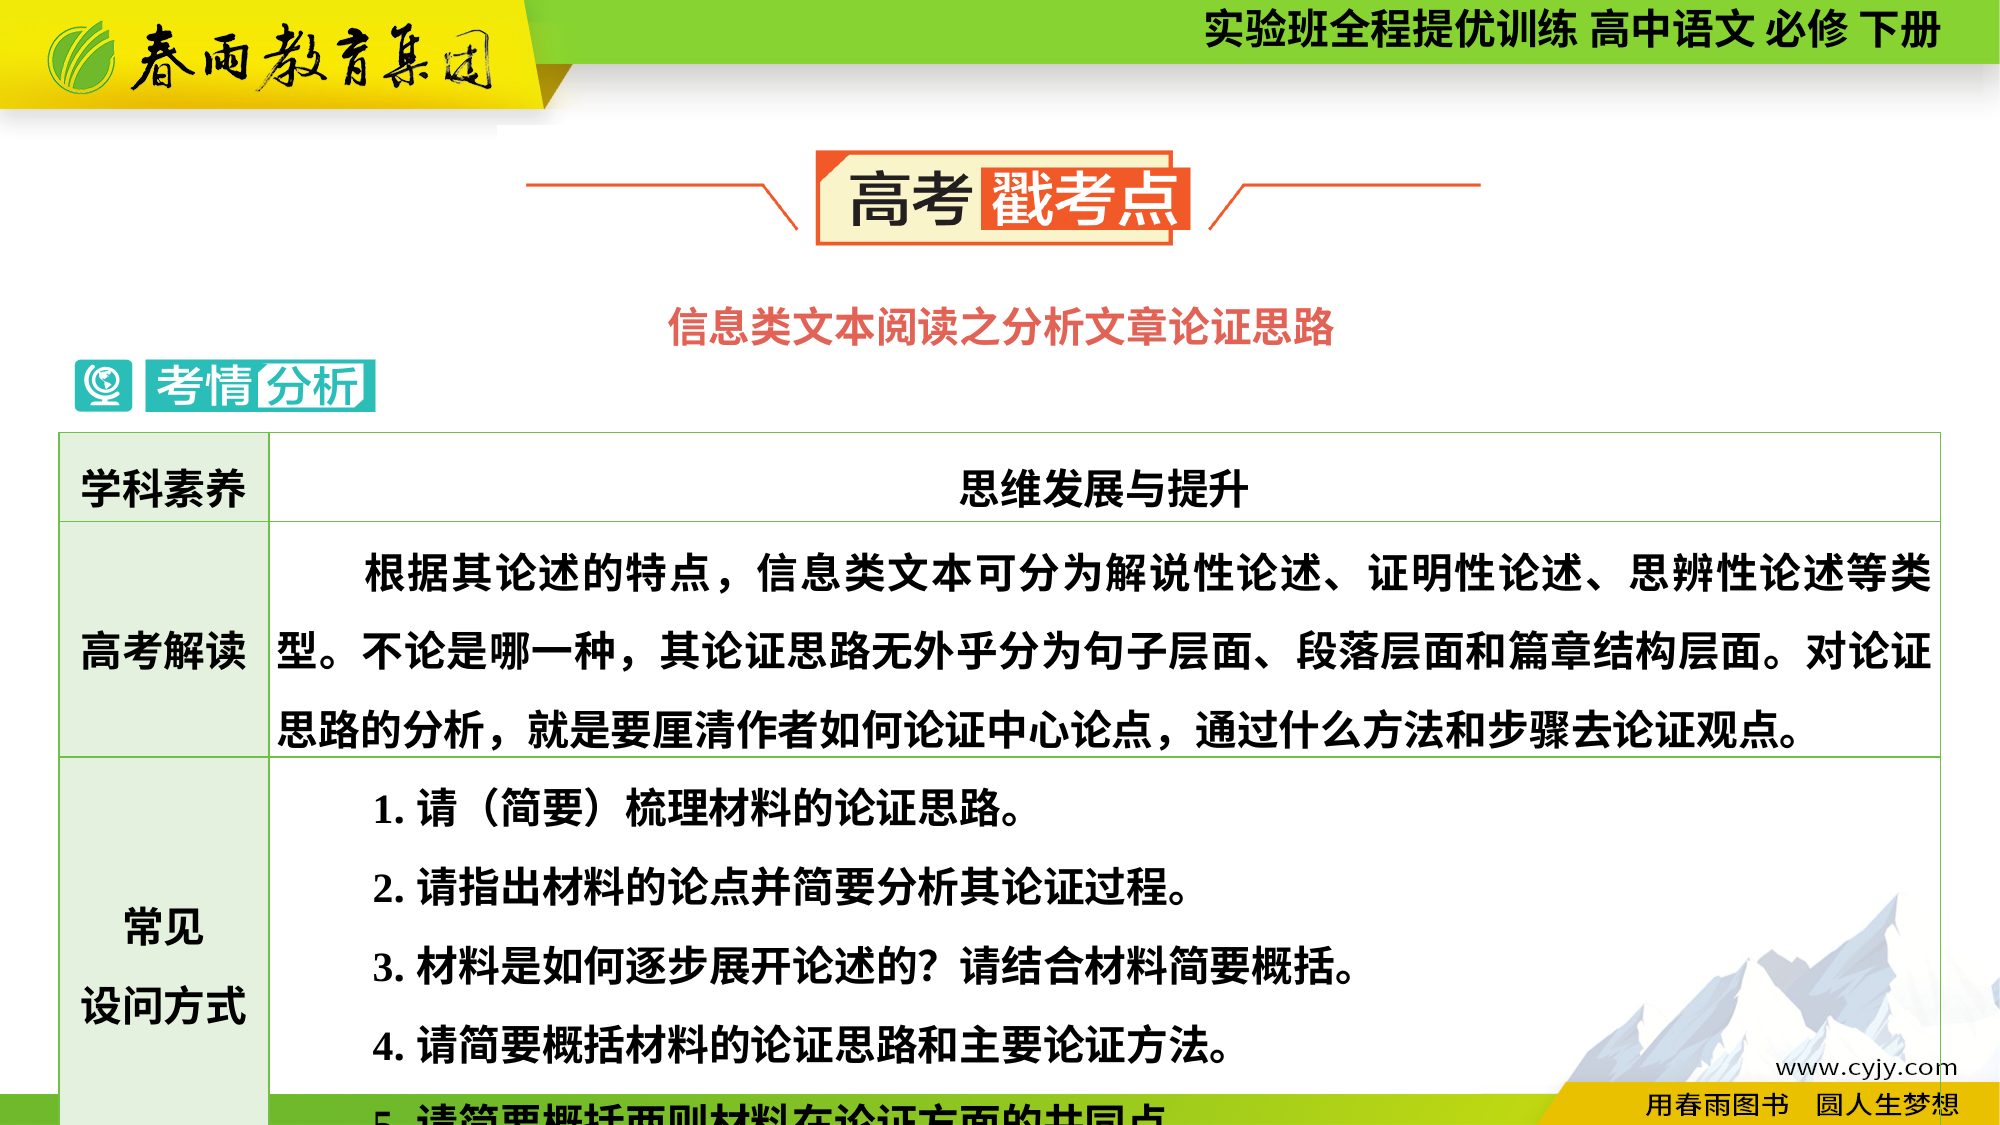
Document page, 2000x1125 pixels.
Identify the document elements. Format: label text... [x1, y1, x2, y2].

table_cell 常见 设问方式 [60, 758, 268, 1125]
table_header 思维发展与提升 [270, 433, 1940, 521]
table_cell 1.请（简要）梳理材料的论证思路。 2.请指出材料的论点并简要分析其论证过程。 3.材料是如何逐步展开论述的？请结合材料简要概括。 4.请简要概括材料的论证思路和主要论证方法。 5.请简要概括两则材料在论证方面的共同点。 [270, 758, 1940, 1125]
list 信息类文本阅读之分析文章论证思路 [59, 268, 1944, 350]
table_cell 高考解读 [60, 522, 268, 756]
picture [0, 0, 2000, 1125]
table_cell 根据其论述的特点，信息类文本可分为解说性论述、证明性论述、思辨性论述等类型。不论是哪一种，其论证思路无外乎分为句子层面、段落层面和篇章结构层面。对论证思路的分析，就是要厘清作者如何论证中心论点，通过什么方法和步骤去论证观点。 [270, 522, 1940, 756]
table_header 学科素养 [60, 433, 268, 521]
